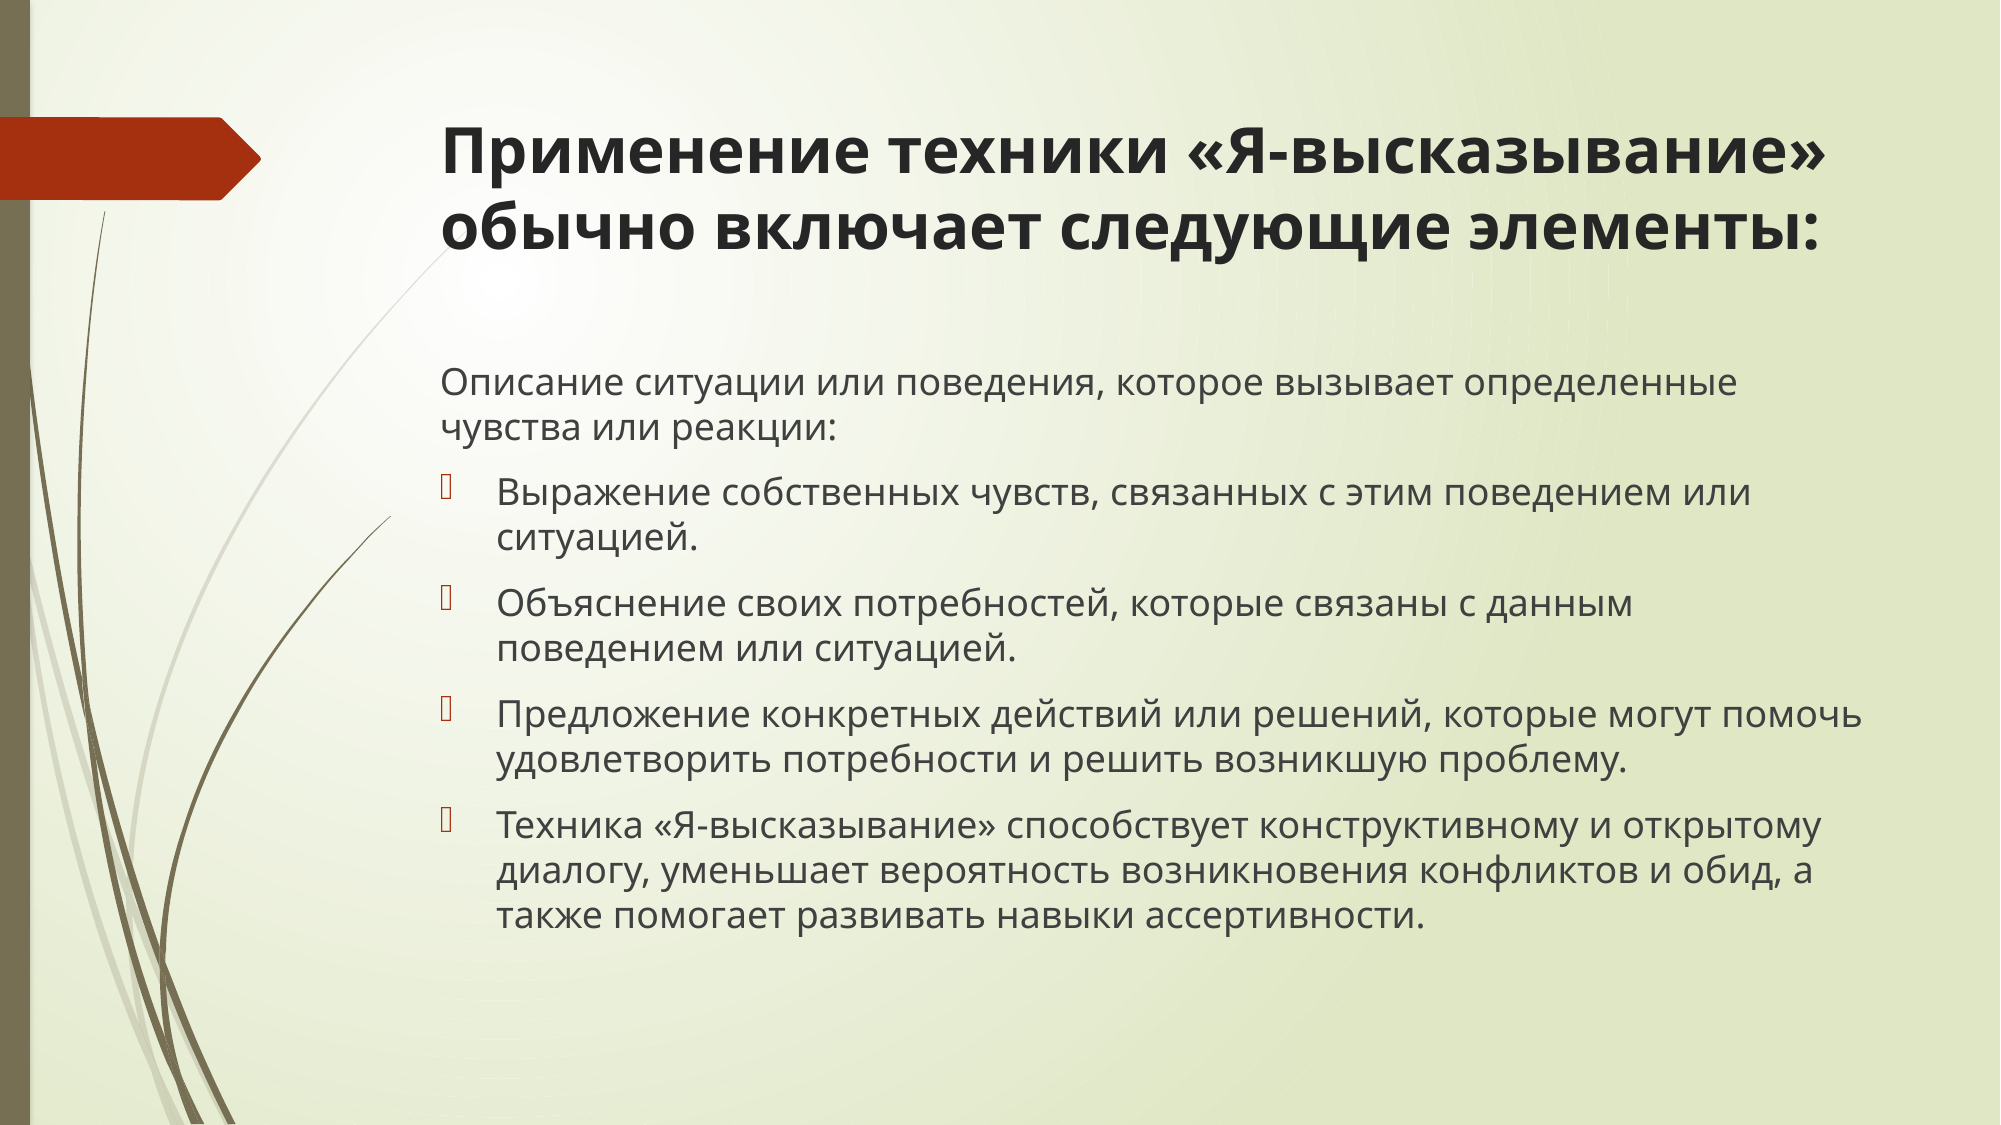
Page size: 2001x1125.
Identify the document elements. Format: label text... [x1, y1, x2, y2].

list Описание ситуации или поведения, которое вызывает определенные чувства или реакции: Выражение собственных чувств, связанных с этим поведением или ситуацией. Объяснение своих потребностей, которые связаны с данным поведением или ситуацией. Предложение конкретных действий или решений, которые могут помочь удовлетворить потребности и решить возникшую проблему. Техника «Я-высказывание» способствует конструктивному и открытому диалогу, уменьшает вероятность возникновения конфликтов и обид, а также помогает развивать навыки ассертивности. [424, 350, 1888, 970]
title Применение техники «Я-высказывание» обычно включает следующие элементы: [425, 102, 1888, 313]
